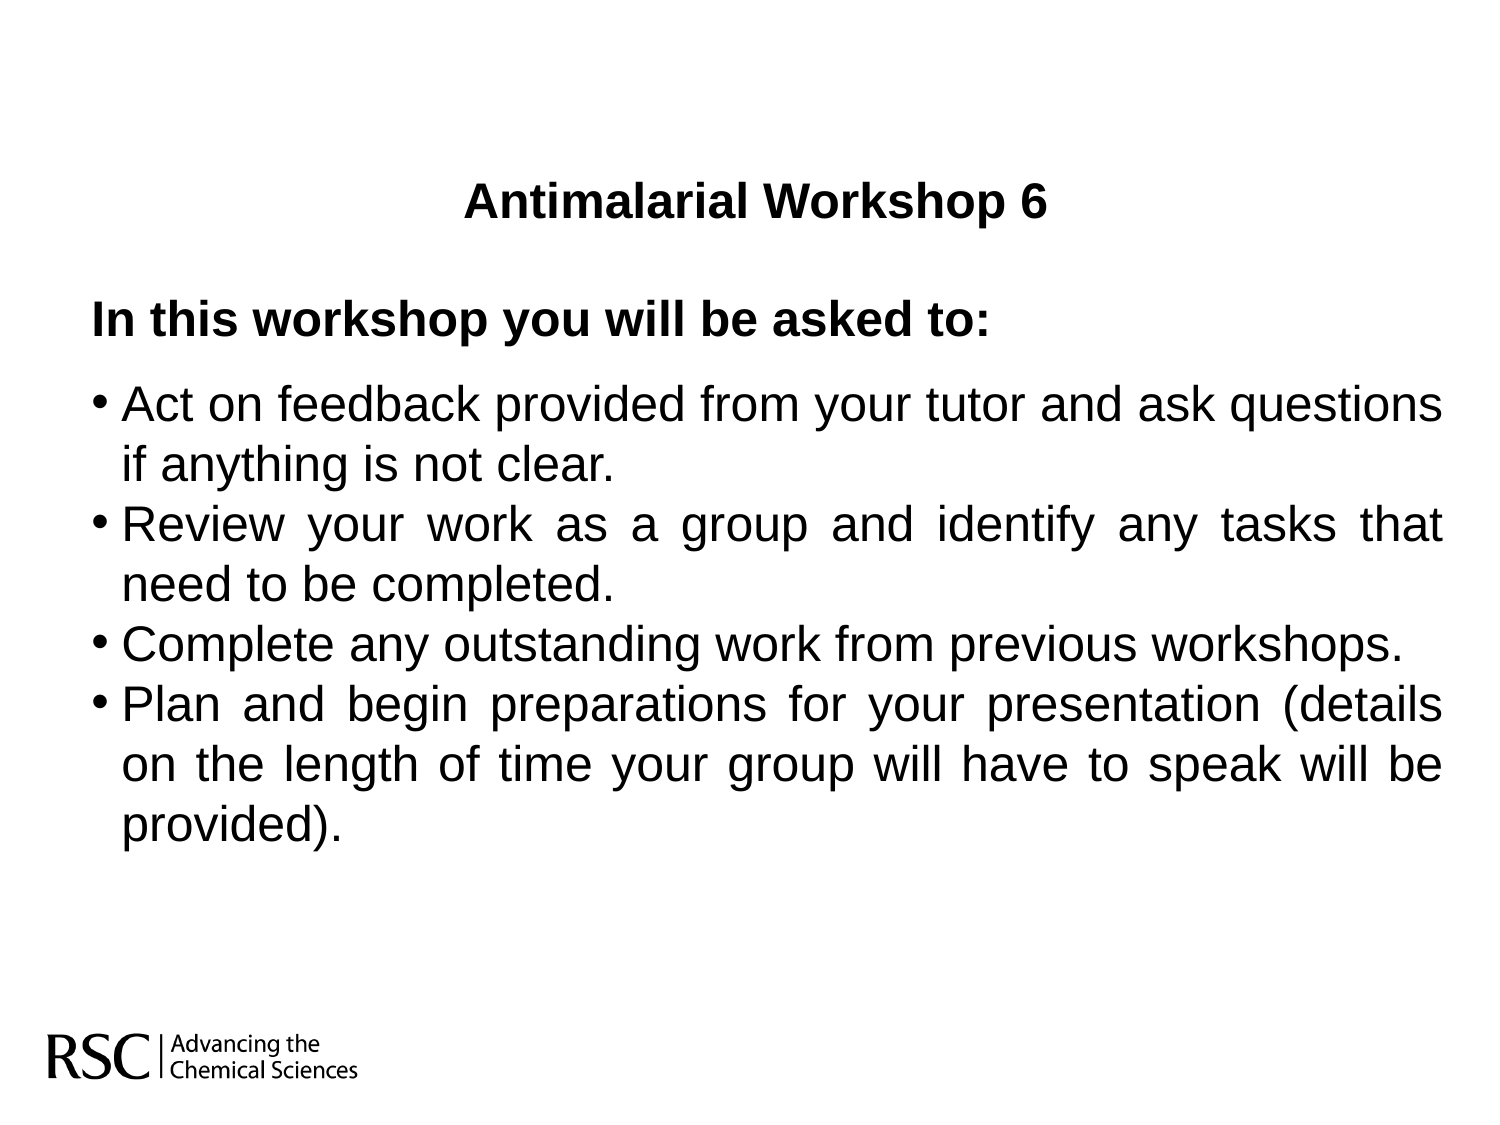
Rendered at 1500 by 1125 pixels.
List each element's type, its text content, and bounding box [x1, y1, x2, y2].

text_box In this workshop you will be asked to: Act on feedback provided from your tutor and ask questions if anything is not clear. Review your work as a group and identify any tasks that need to be completed. Complete any outstanding work from previous workshops. Plan and begin preparations for your presentation (details on the length of time your group will have to speak will be provided). [76, 278, 1459, 859]
text_box Antimalarial Workshop 6 [253, 160, 1258, 236]
